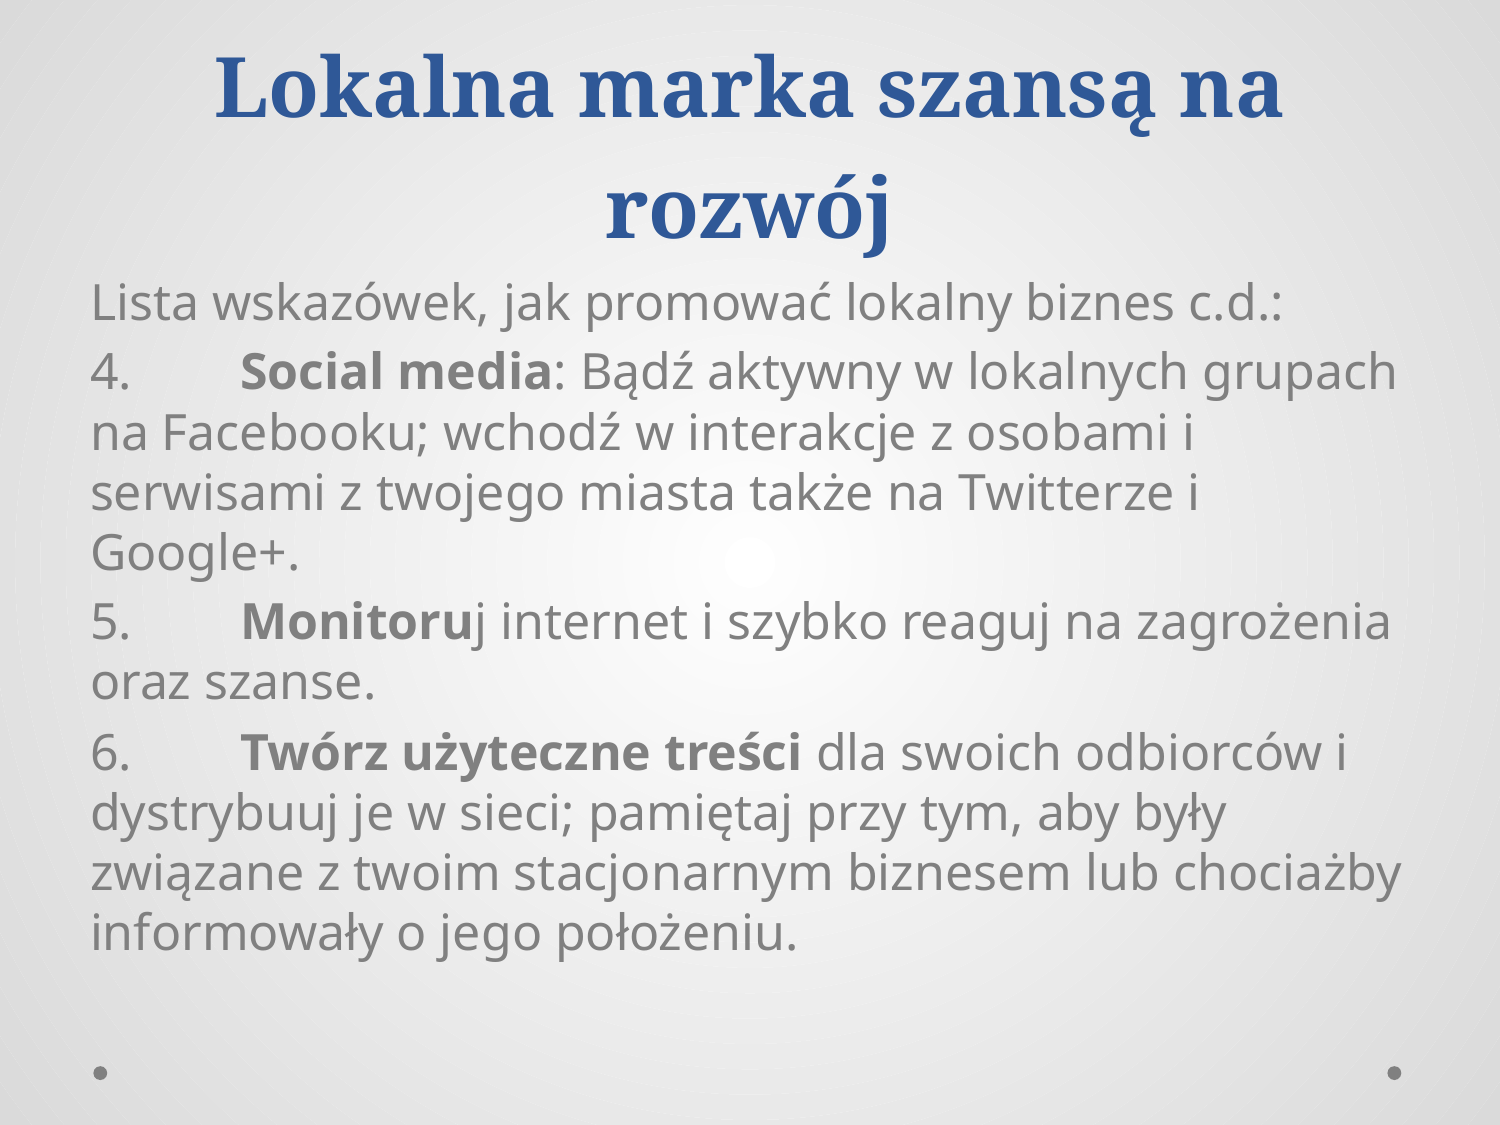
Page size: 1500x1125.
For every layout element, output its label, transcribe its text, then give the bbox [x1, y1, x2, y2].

title Lokalna marka szansą na rozwój [75, 0, 1425, 262]
list Lista wskazówek, jak promować lokalny biznes c.d.: 4. Social media: Bądź aktywny w lokalnych grupach na Facebooku; wchodź w interakcje z osobami i serwisami z twojego miasta także na Twitterze i Google+. 5. Monitoruj internet i szybko reaguj na zagrożenia oraz szanse. 6. Twórz użyteczne treści dla swoich odbiorców i dystrybuuj je w sieci; pamiętaj przy tym, aby były związane z twoim stacjonarnym biznesem lub chociażby informowały o jego położeniu. [75, 262, 1425, 1005]
